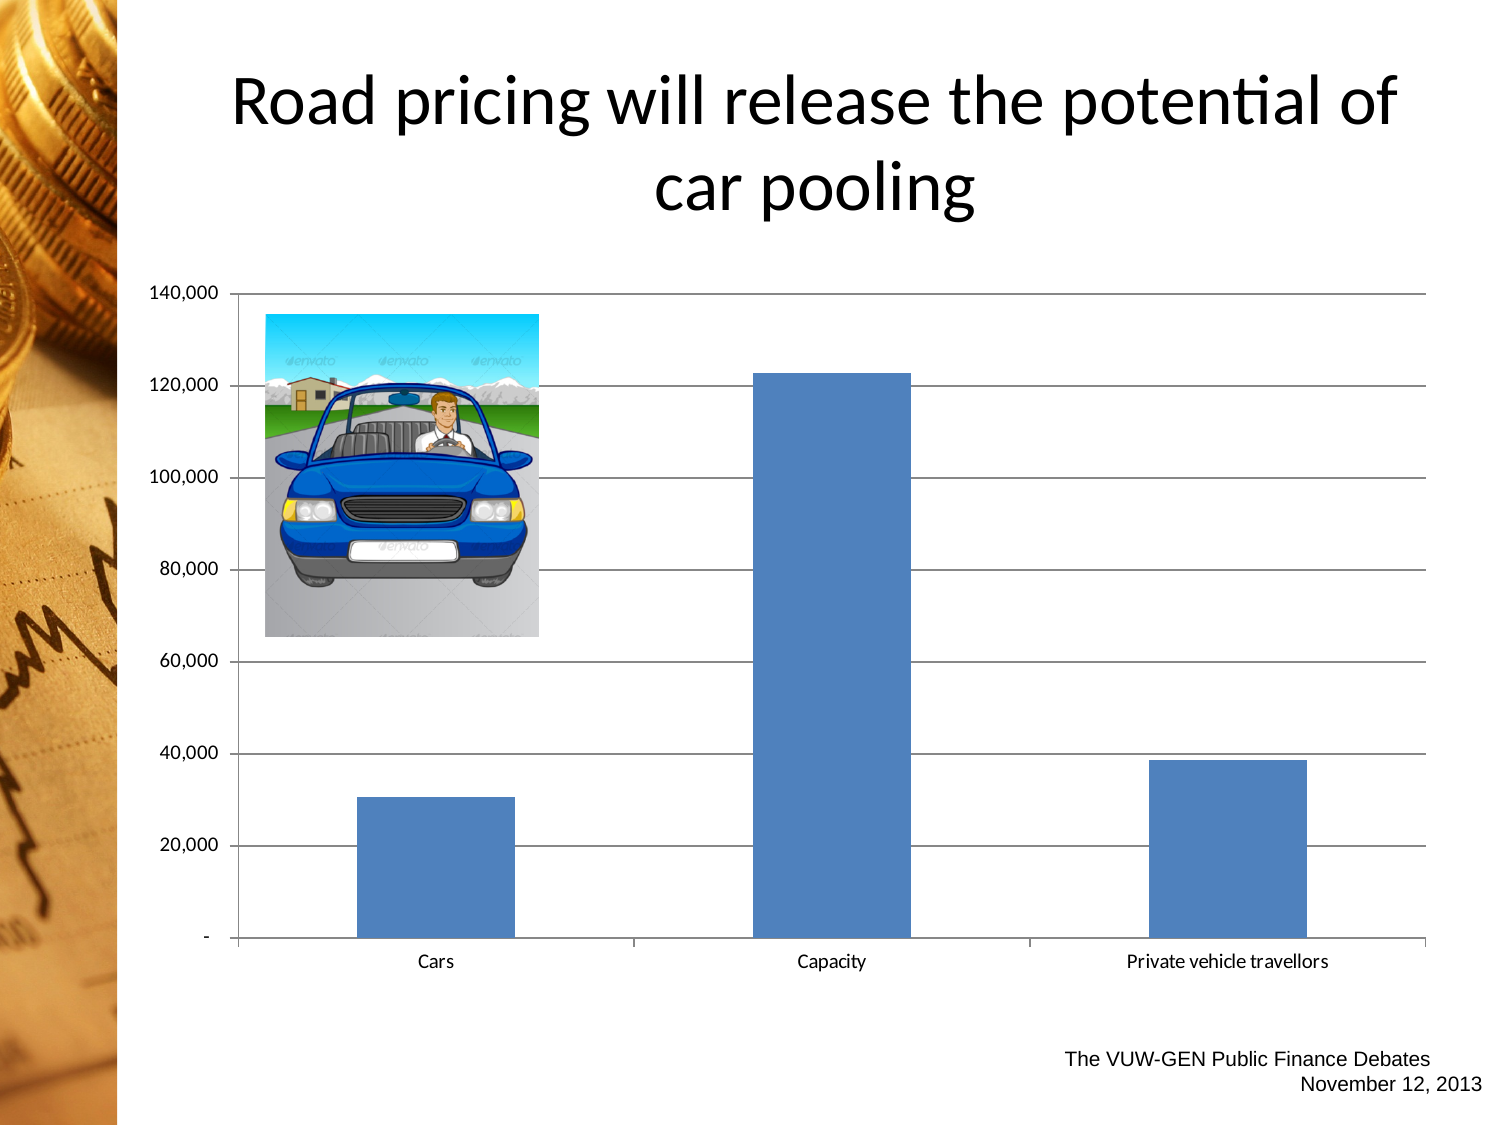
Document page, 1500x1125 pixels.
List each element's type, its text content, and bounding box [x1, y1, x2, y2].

text_box The VUW-GEN Public Finance Debates November 12, 2013 [667, 1034, 1498, 1106]
picture [0, 0, 118, 1125]
picture [265, 314, 539, 638]
title Road pricing will release the potential of car pooling [206, 45, 1425, 233]
chart [118, 269, 1453, 988]
